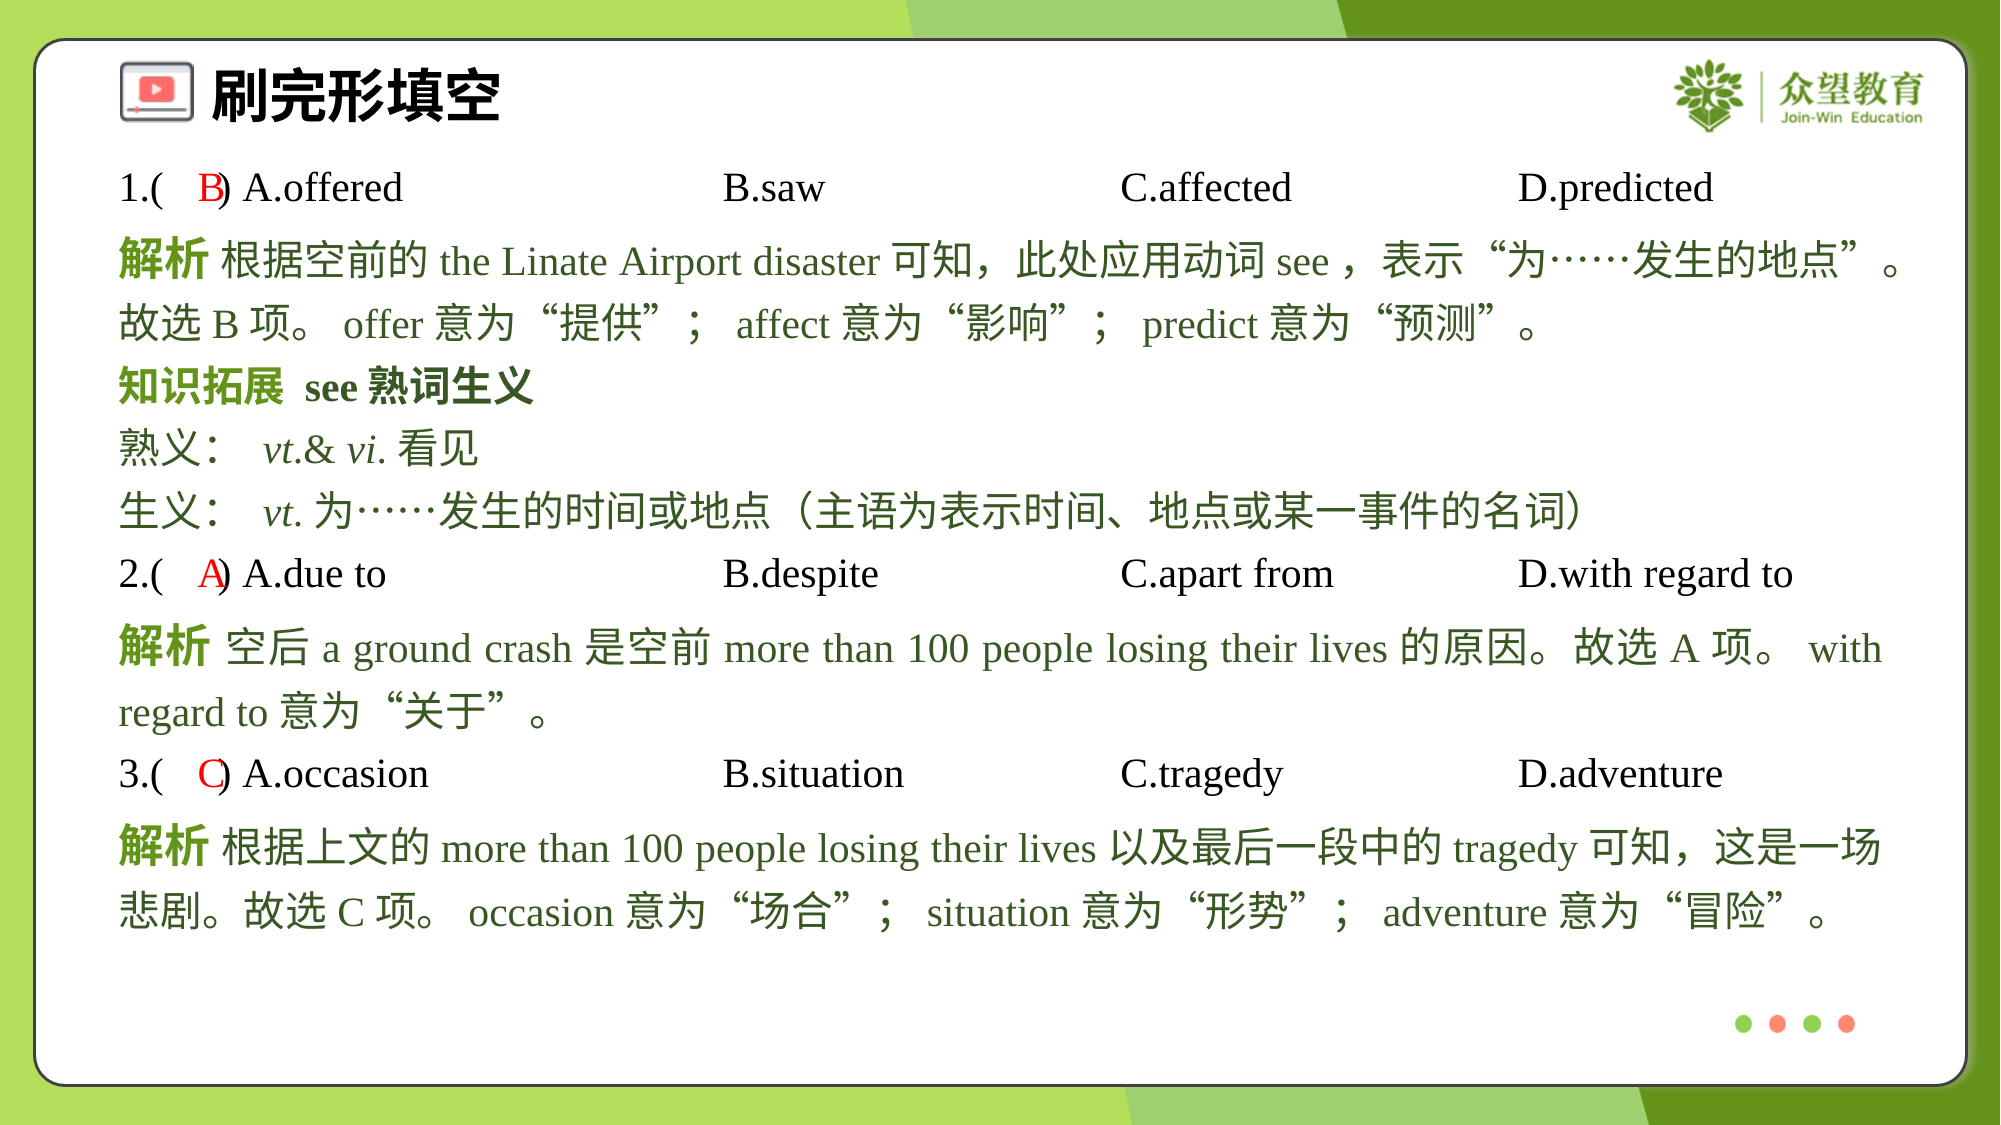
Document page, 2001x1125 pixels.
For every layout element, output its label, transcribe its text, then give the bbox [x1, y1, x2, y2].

picture [0, 0, 2000, 1125]
text_box 3.( ) A.occasion B.situation C.tragedy D.adventure [231, 733, 1883, 791]
text_box 解析 根据上文的more than 100 people losing their lives以及最后一段中的tragedy可知，这是一场悲剧。故选C项。occasion意为“场合”；situation意为“形势”；adventure意为“冒险”。 [118, 803, 1883, 930]
text_box 2.( ) A.due to B.despite C.apart from D.with regard to [233, 533, 1883, 591]
text_box 解析 根据空前的the Linate Airport disaster可知，此处应用动词see，表示“为……发生的地点”。故选B项。offer意为“提供”；affect意为“影响”；predict意为“预测”。 知识拓展 see熟词生义 熟义： vt.& vi.看见 生义： vt.为……发生的时间或地点（主语为表示时间、地点或某一事件的名词） [118, 215, 1883, 530]
text_box 3.( ) A.occasion B.situation C.tragedy D.adventure [118, 733, 192, 791]
text_box 解析 空后a ground crash是空前more than 100 people losing their lives的原因。故选A项。with regard to意为“关于”。 [118, 603, 1883, 730]
text_box 2.( ) A.due to B.despite C.apart from D.with regard to [118, 533, 192, 591]
text_box 1.( ) A.offered B.saw C.affected D.predicted [118, 146, 192, 204]
text_box B [192, 146, 231, 205]
text_box A [192, 533, 233, 592]
text_box C [192, 733, 231, 792]
text_box 1.( ) A.offered B.saw C.affected D.predicted [231, 146, 1883, 204]
